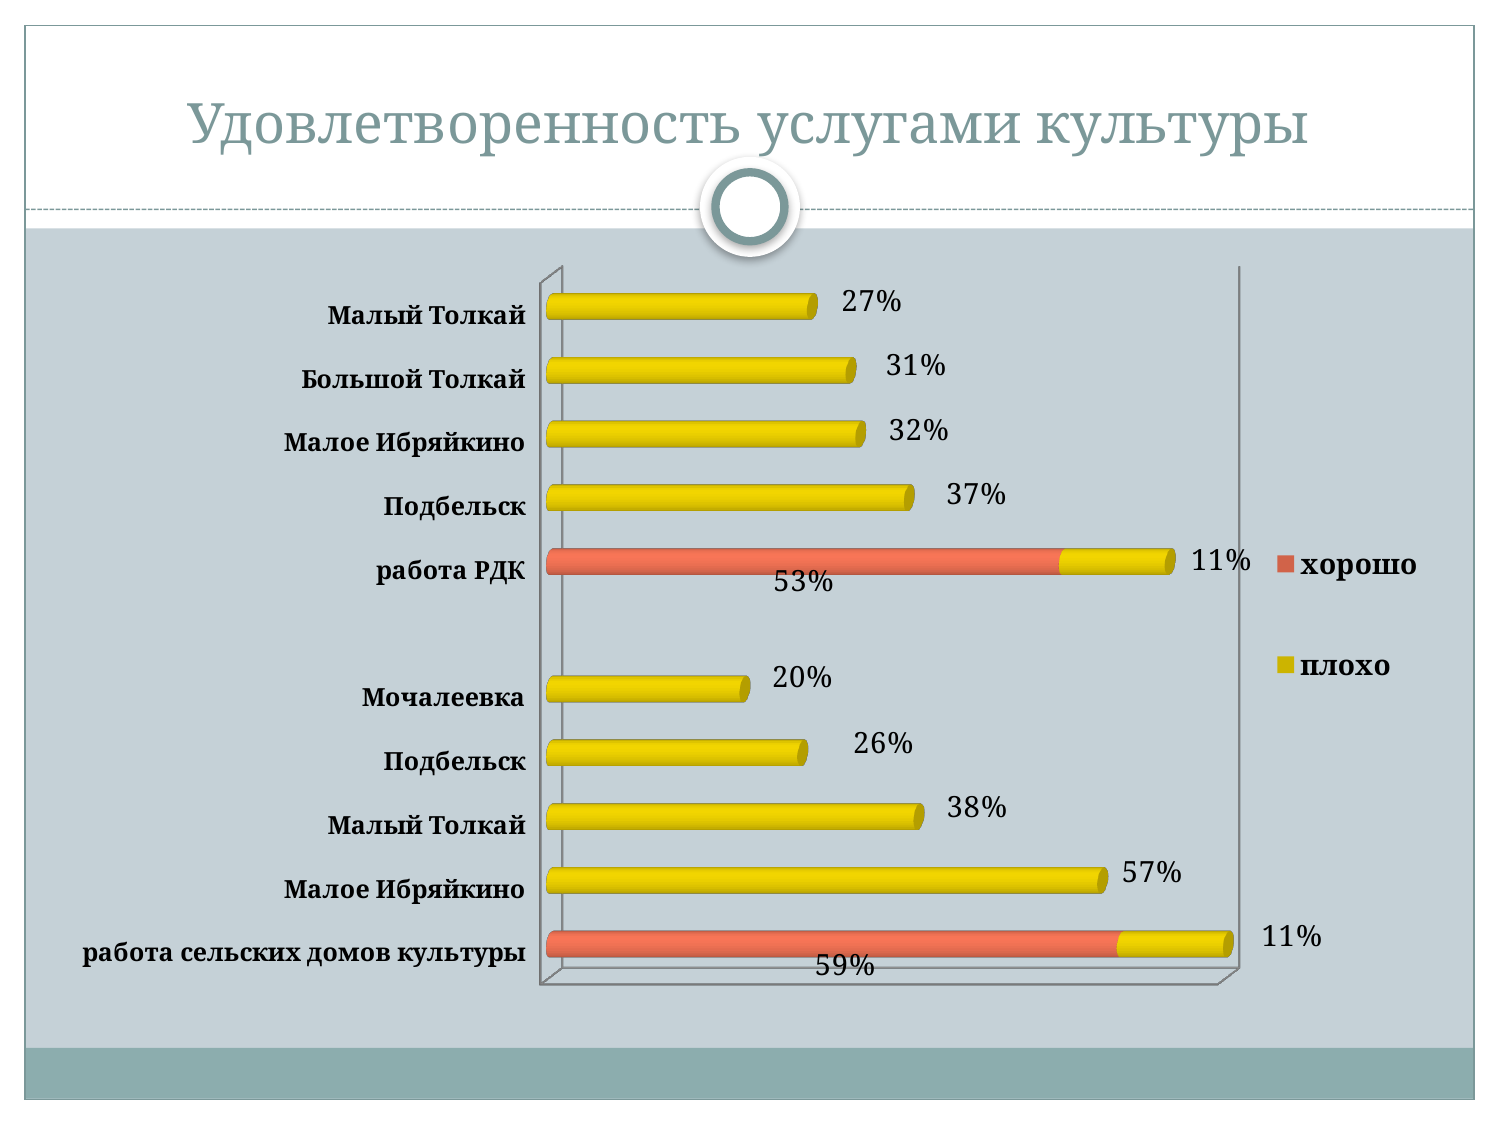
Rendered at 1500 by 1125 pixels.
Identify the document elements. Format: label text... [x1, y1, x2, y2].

chart [49, 250, 1445, 1001]
title Удовлетворенность услугами культуры [49, 37, 1450, 162]
